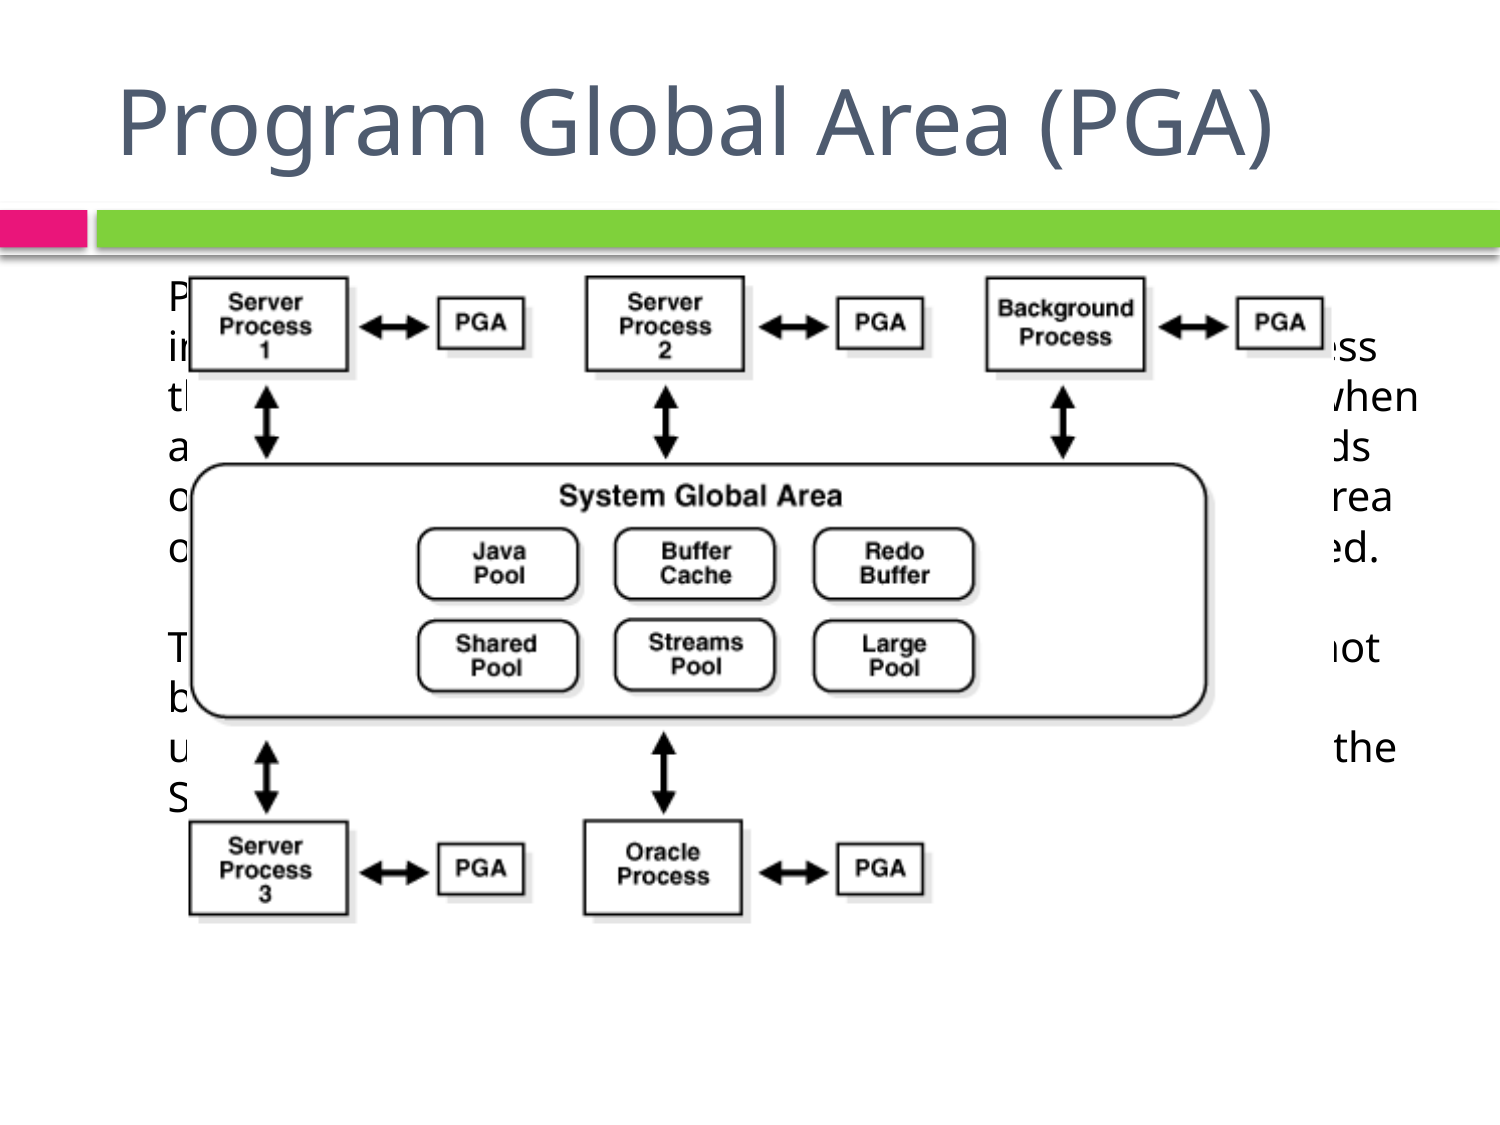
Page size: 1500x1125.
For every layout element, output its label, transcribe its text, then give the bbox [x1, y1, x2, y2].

list PGA is a memory buffer that contains data and control information for a server process. A server process is a process that services a client’s requests. A PGA is created by oracle when a server process is started. The information in a PGA depends on the oracle configuration. The PGA area is a non-shared area of memory created by oracle when a server process is started. The basic difference between SGA and PGA is that PGA cannot be shared between multiple processes in the sense that it is used only for requirements of a particular process whereas the SGA is used for the whole instance and it is shared. [100, 262, 1438, 1005]
title Program Global Area (PGA) [100, 37, 1438, 200]
picture [187, 274, 1334, 926]
